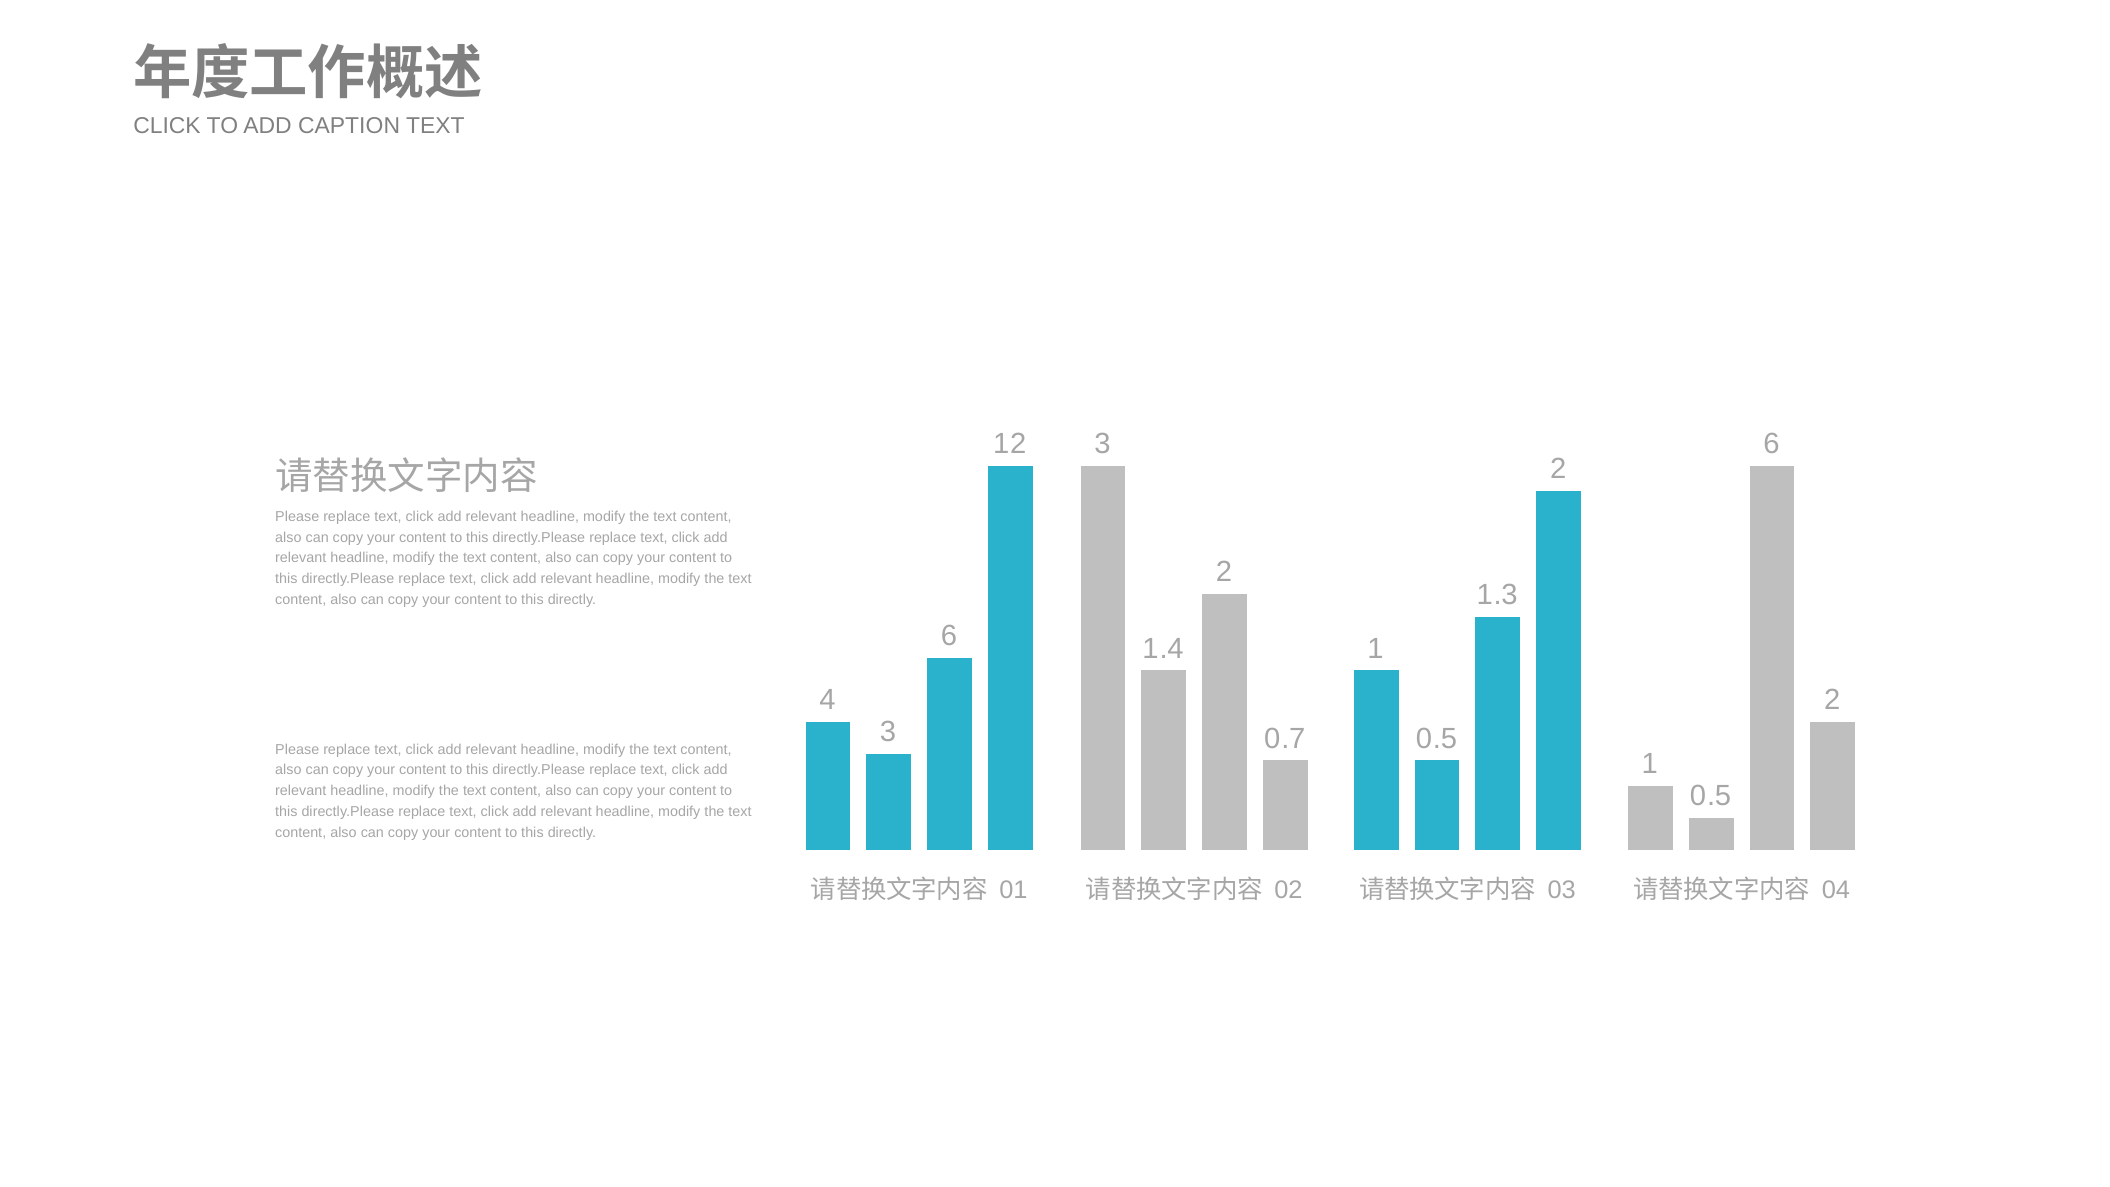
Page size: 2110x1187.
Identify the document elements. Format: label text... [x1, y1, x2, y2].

text_box 请替换文字内容 04 [1633, 867, 1850, 905]
text_box 请替换文字内容 02 [1085, 867, 1303, 905]
chart [1614, 392, 1869, 860]
text_box 请替换文字内容 01 [810, 867, 1028, 905]
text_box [275, 443, 758, 842]
text_box 年度工作概述 [133, 35, 513, 106]
chart [1340, 392, 1594, 860]
text_box 请替换文字内容 03 [1359, 867, 1576, 905]
text_box CLICK TO ADD CAPTION TEXT [133, 110, 513, 138]
chart [1067, 392, 1321, 860]
chart [792, 392, 1046, 860]
